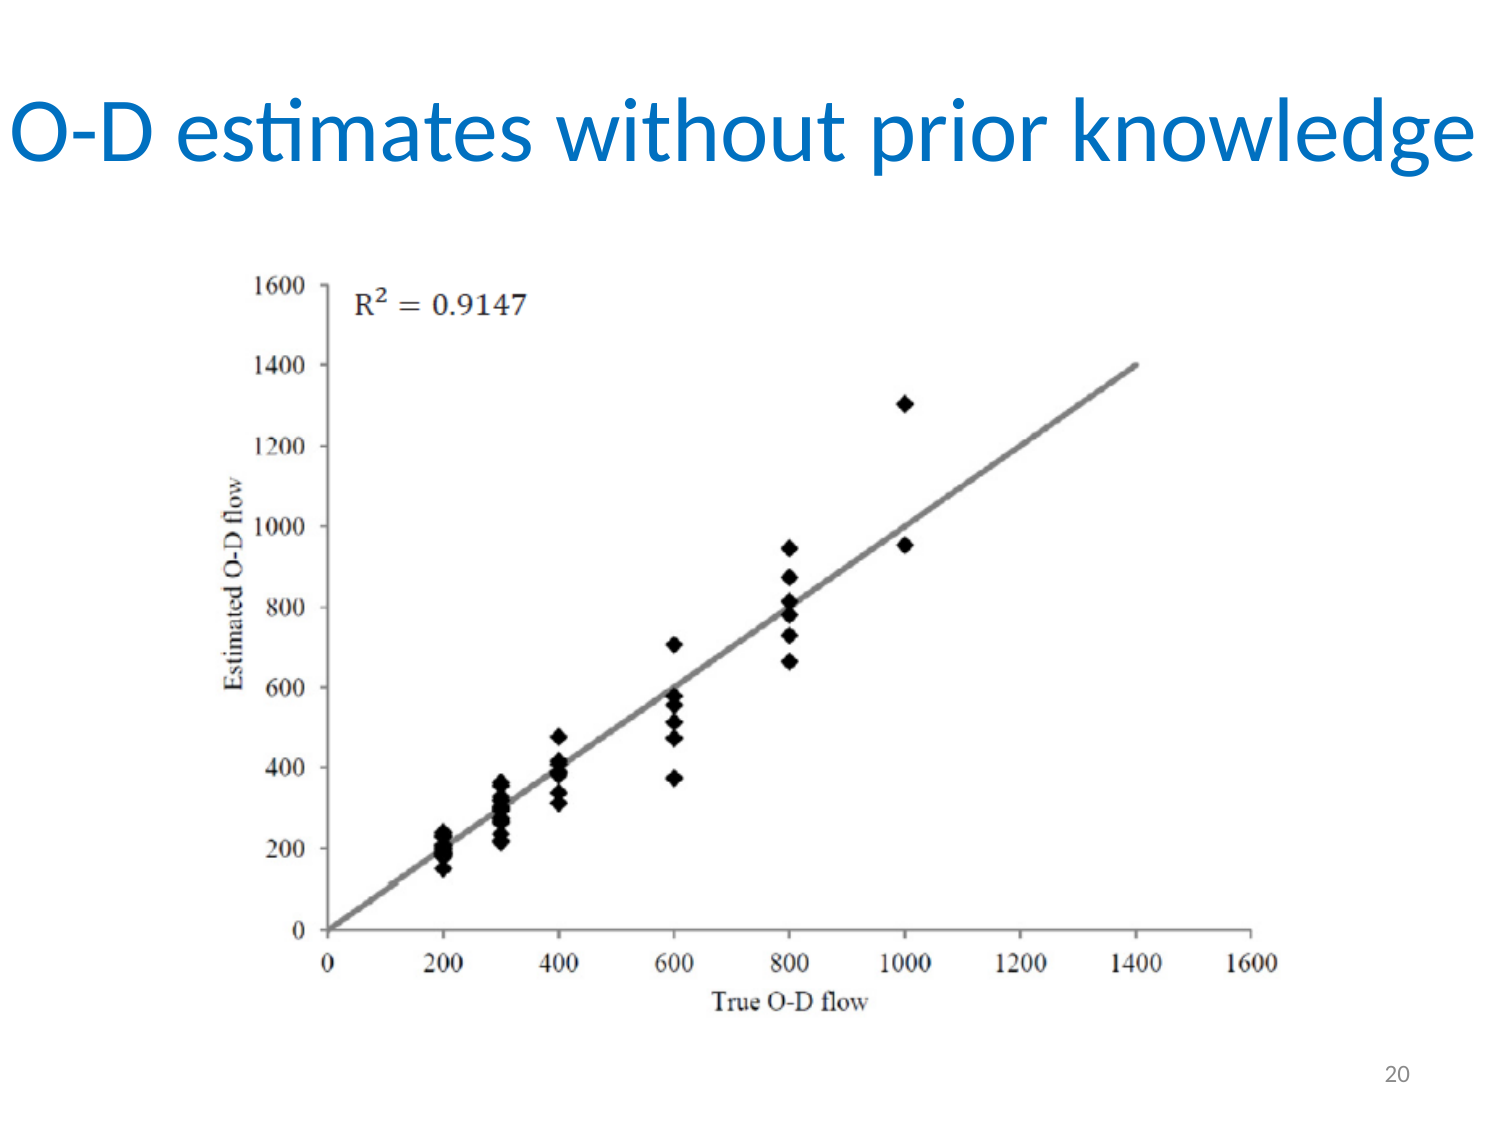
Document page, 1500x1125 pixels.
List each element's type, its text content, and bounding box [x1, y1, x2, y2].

slide_number 20 [1074, 1042, 1425, 1103]
picture [206, 261, 1300, 1021]
title O-D estimates without prior knowledge [0, 30, 1500, 219]
